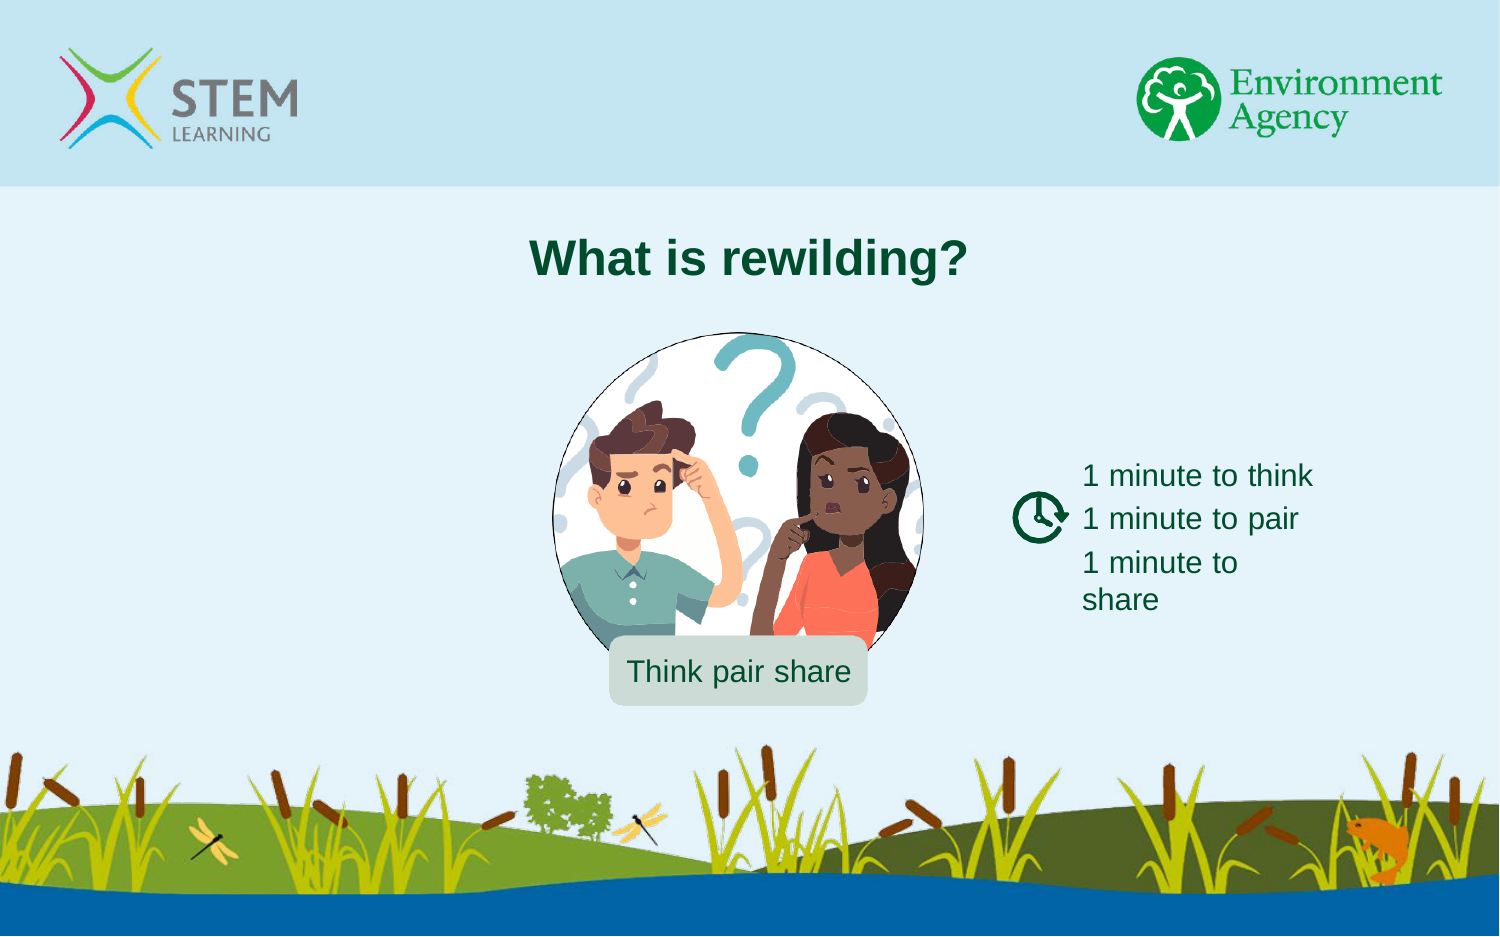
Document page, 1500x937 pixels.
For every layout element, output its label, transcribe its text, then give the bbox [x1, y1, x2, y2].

picture [552, 332, 924, 706]
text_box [1012, 491, 1070, 545]
picture [1129, 50, 1448, 146]
picture [0, 743, 1499, 894]
picture [72, 123, 149, 149]
title What is rewilding? [86, 223, 1414, 382]
picture [59, 47, 297, 149]
text_box 1 minute to think 1 minute to pair 1 minute to share [1080, 447, 1329, 617]
